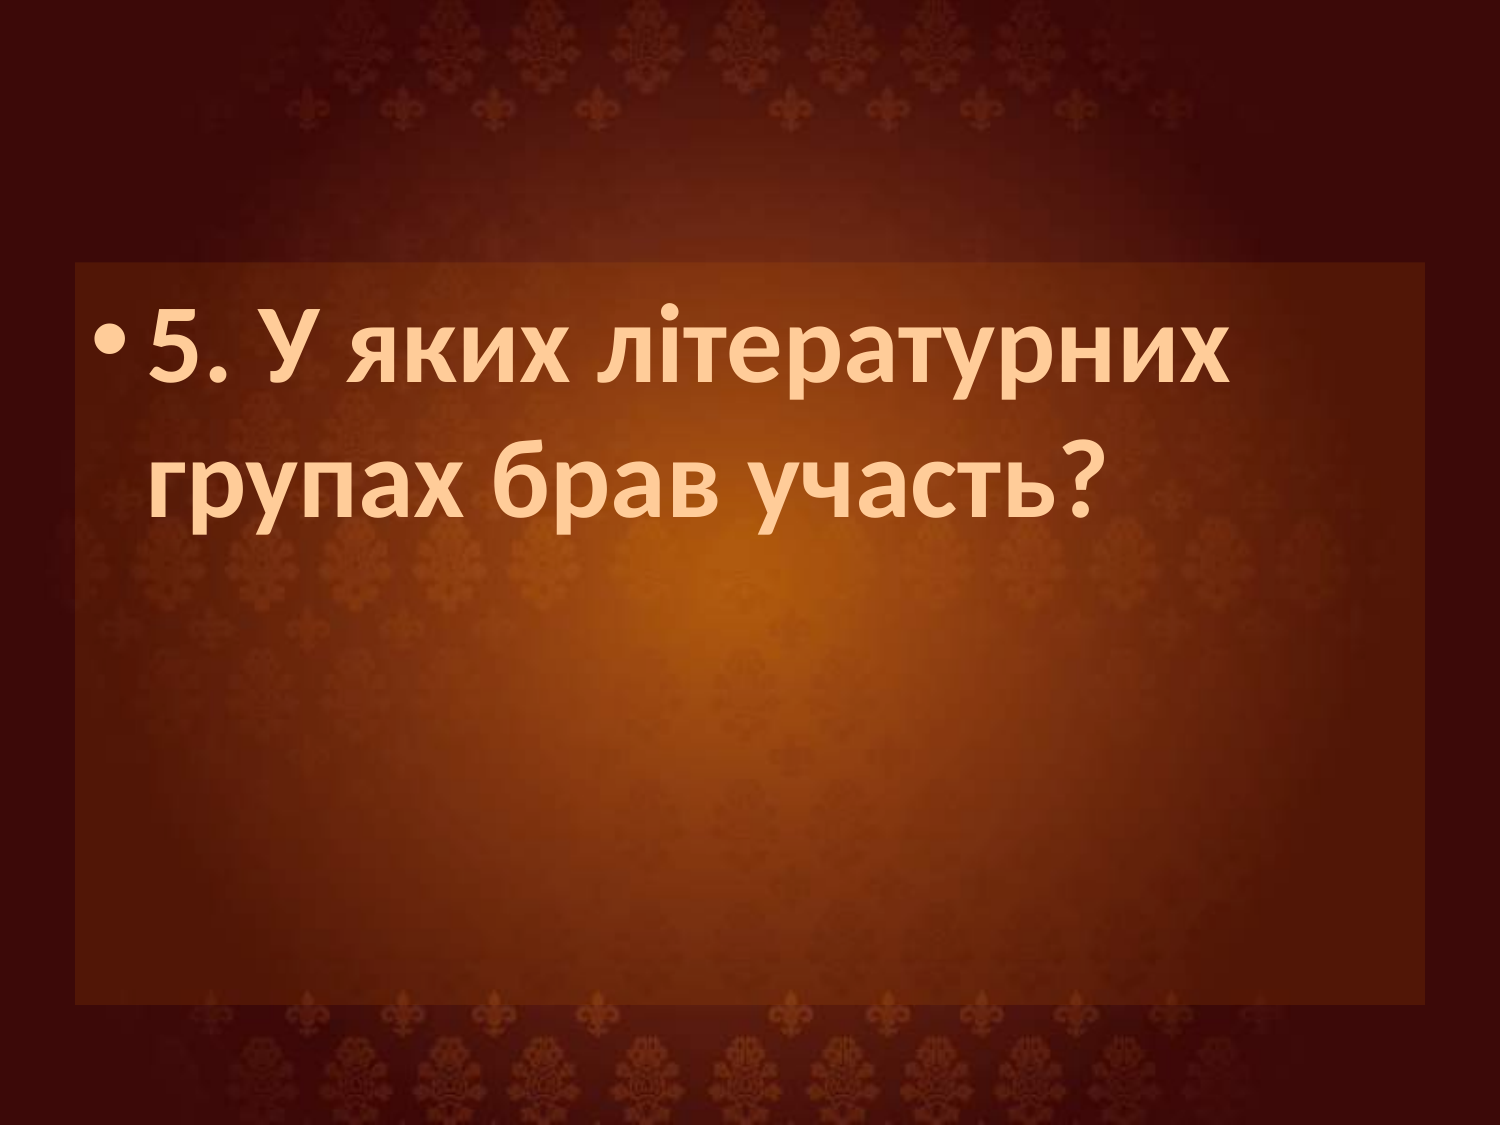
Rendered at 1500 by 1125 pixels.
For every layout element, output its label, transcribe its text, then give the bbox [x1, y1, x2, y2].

list 5. У яких літературних групах брав участь? [74, 262, 1426, 1006]
picture [0, 0, 1500, 1125]
